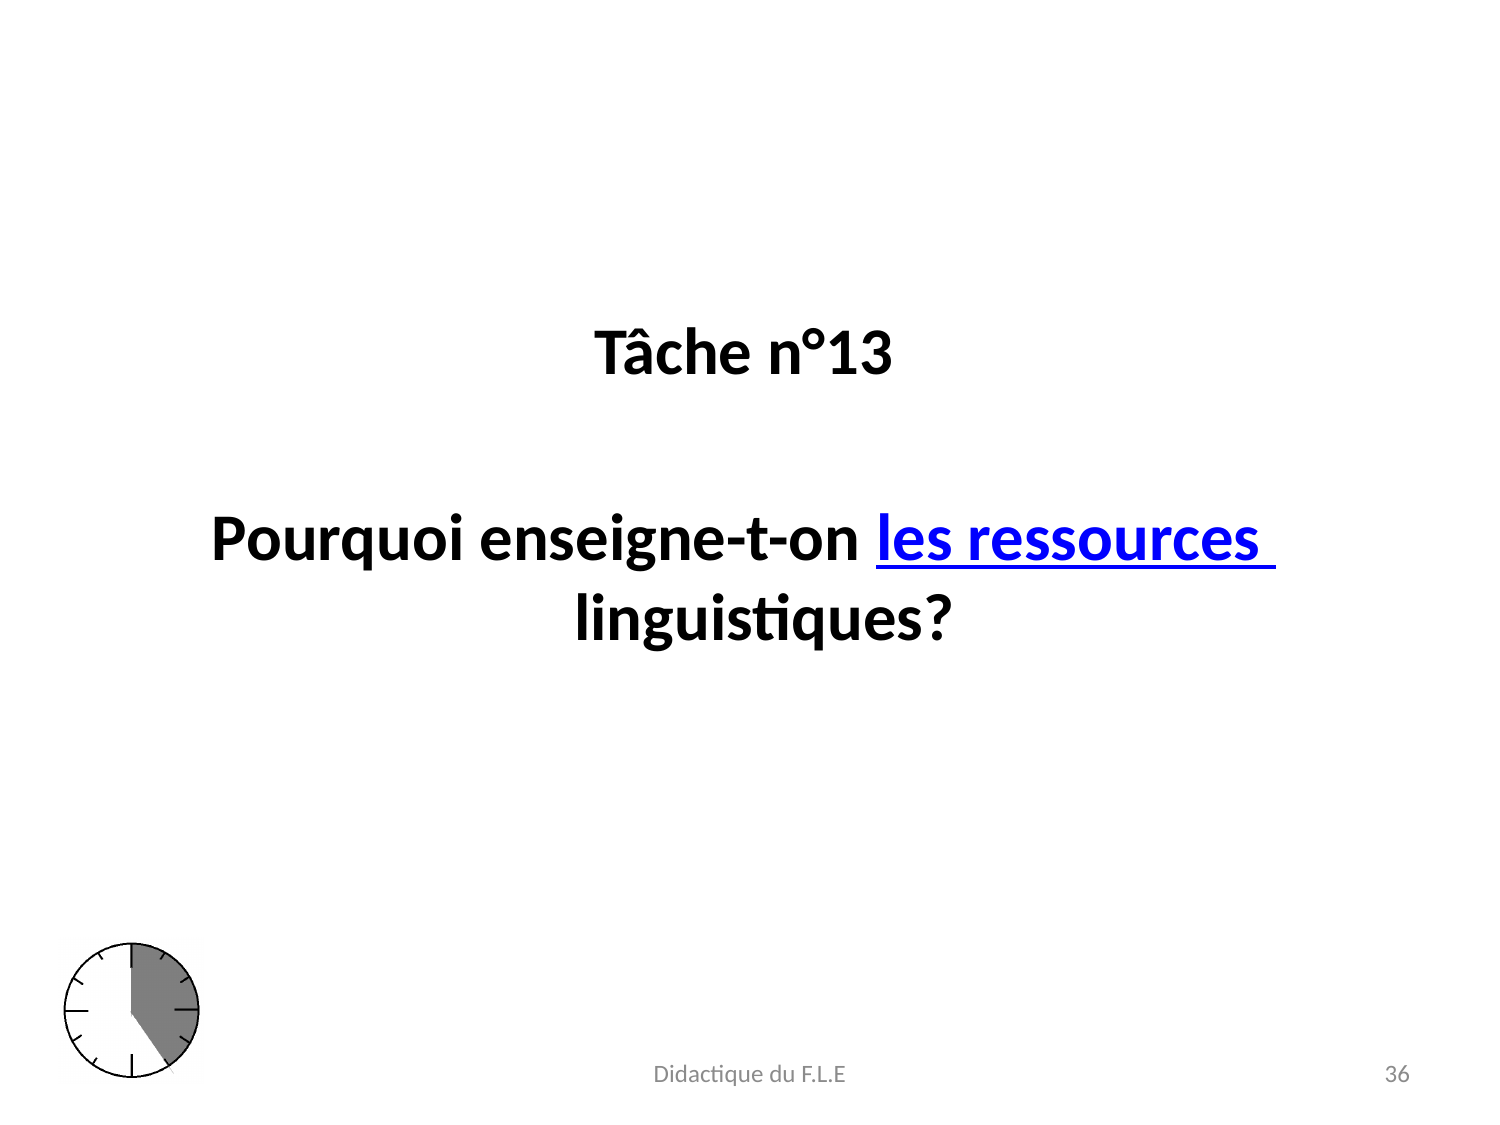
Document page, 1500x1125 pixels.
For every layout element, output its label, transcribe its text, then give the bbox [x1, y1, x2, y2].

footer Didactique du F.L.E [512, 1042, 988, 1103]
slide_number 36 [1074, 1042, 1425, 1103]
list Tâche n°13 Pourquoi enseigne-t-on les ressources linguistiques? [24, 299, 1463, 1063]
picture [58, 937, 204, 1084]
